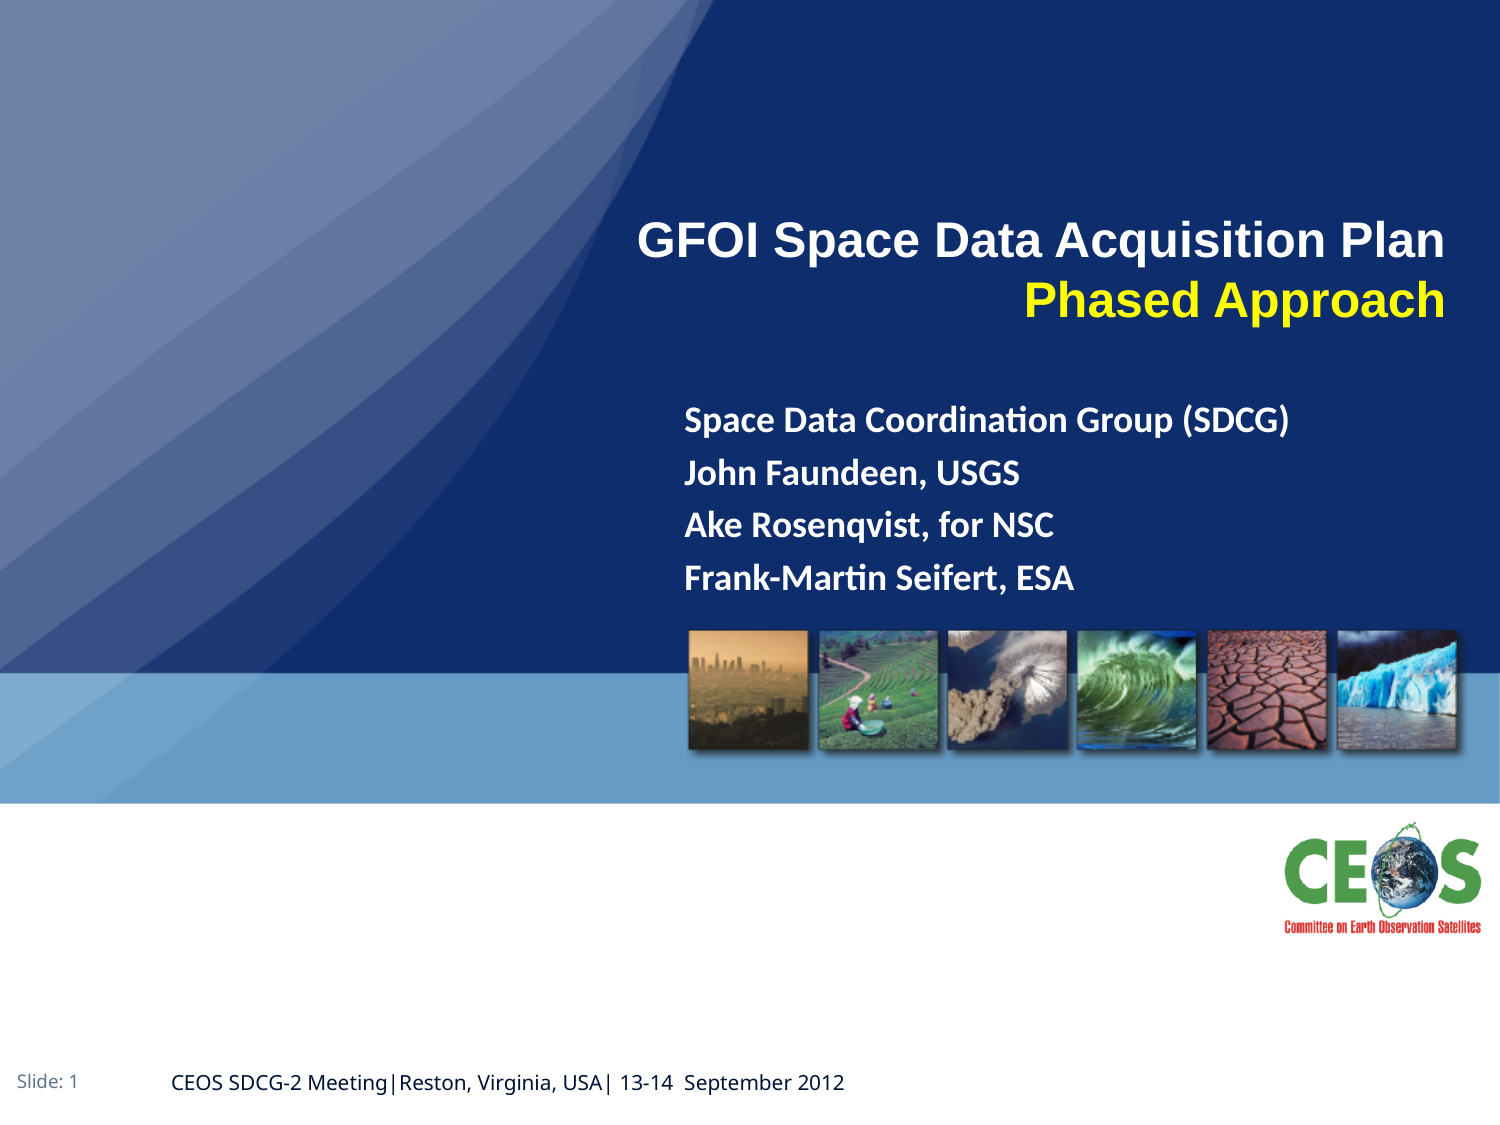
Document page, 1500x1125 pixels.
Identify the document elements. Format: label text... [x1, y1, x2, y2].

subtitle Space Data Coordination Group (SDCG) John Faundeen, USGS Ake Rosenqvist, for NSC Frank-Martin Seifert, ESA [669, 387, 1462, 609]
title GFOI Space Data Acquisition Plan Phased Approach [514, 27, 1462, 336]
picture [0, 0, 1500, 1125]
